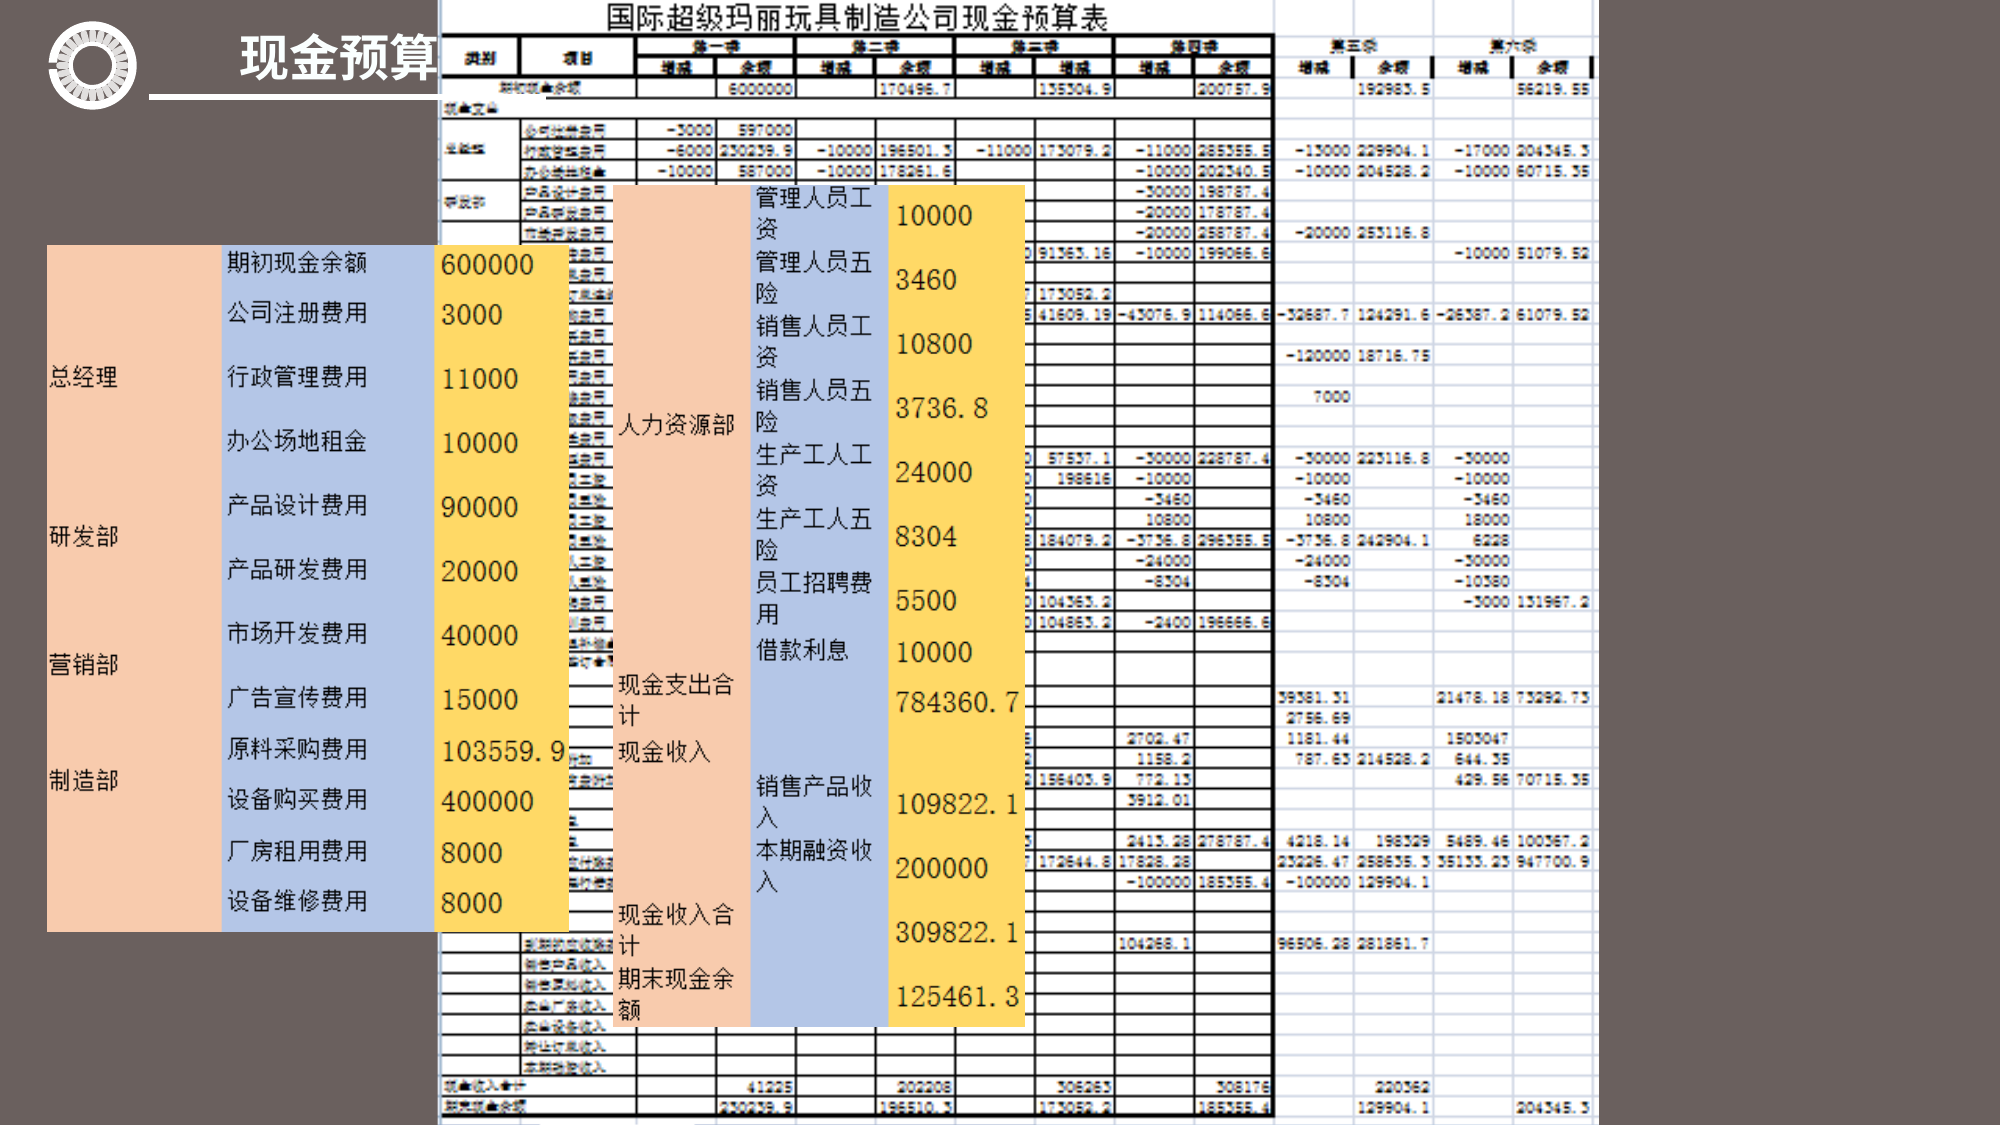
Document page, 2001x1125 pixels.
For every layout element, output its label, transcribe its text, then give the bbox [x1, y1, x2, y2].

text_box 现金预算 [142, 31, 432, 89]
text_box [48, 21, 137, 110]
picture [46, 0, 1600, 1125]
